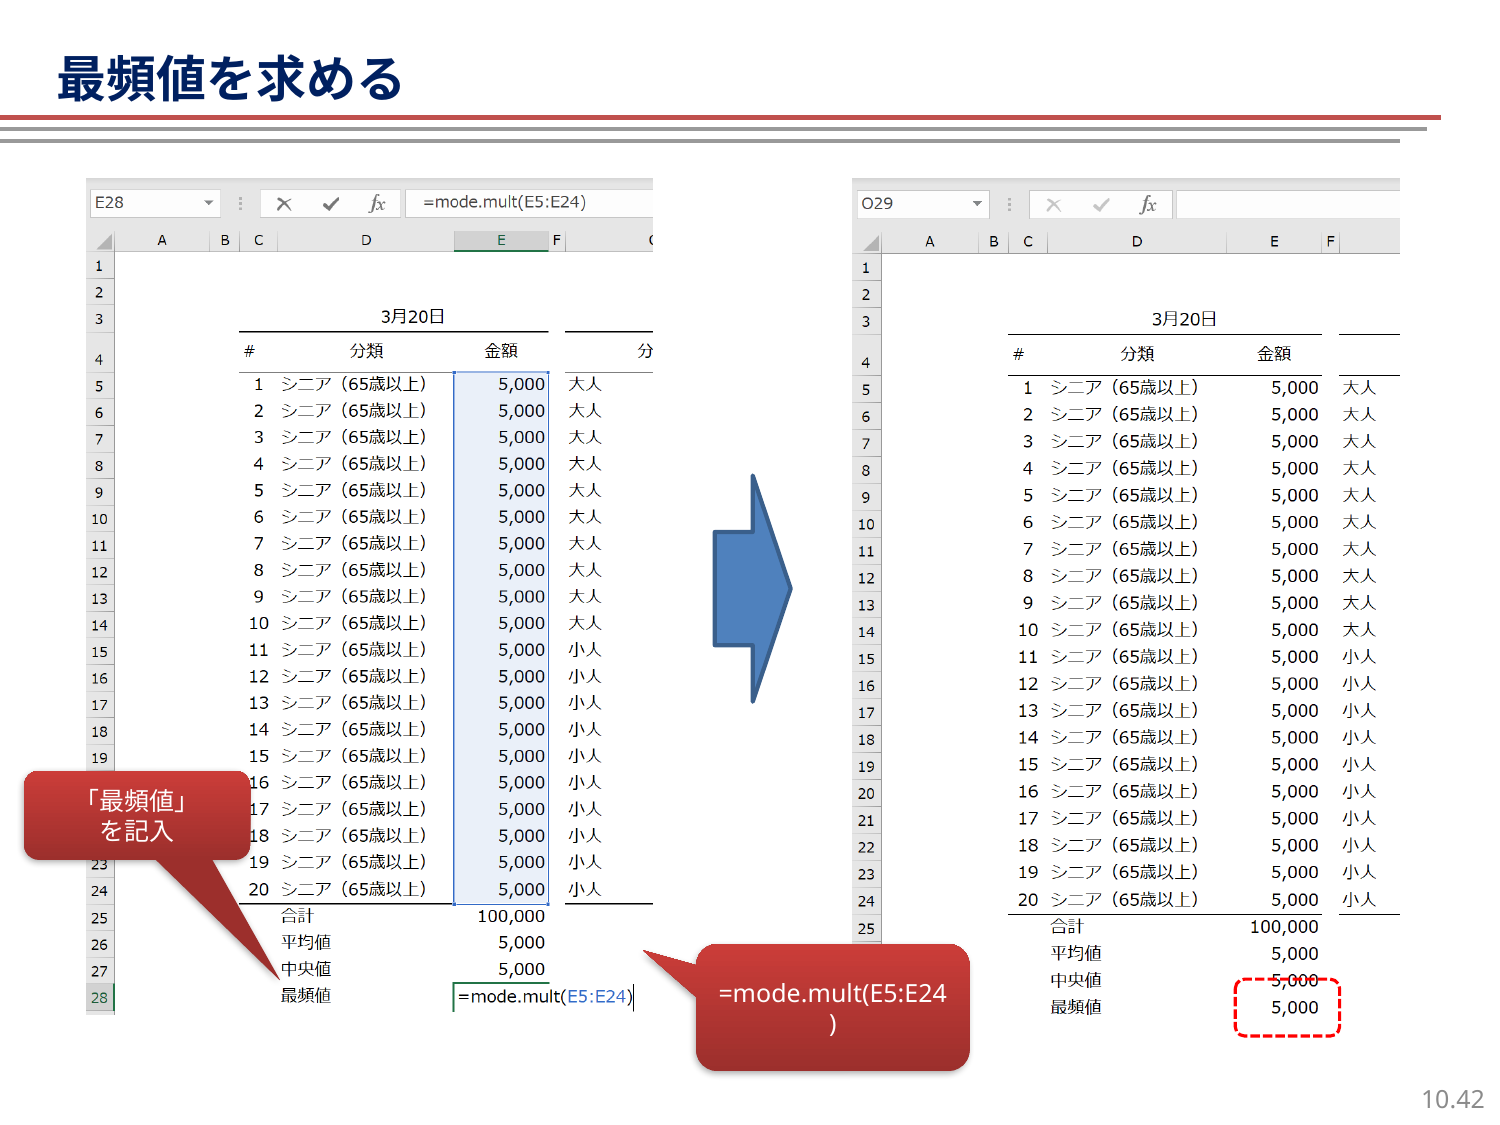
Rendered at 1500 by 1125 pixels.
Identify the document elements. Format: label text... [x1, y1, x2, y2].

text_box [0, 17, 1461, 115]
text_box [1237, 1035, 1338, 1039]
text_box 最頻値を求める [41, 40, 1483, 169]
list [86, 177, 654, 1015]
text_box [712, 473, 793, 704]
picture [852, 177, 1400, 1027]
slide_number 41 [1381, 1065, 1500, 1125]
text_box 「最頻値」 を記入 [24, 770, 80, 860]
text_box [0, 151, 1461, 257]
text_box =mode.mult(E5:E24) [659, 943, 970, 1072]
